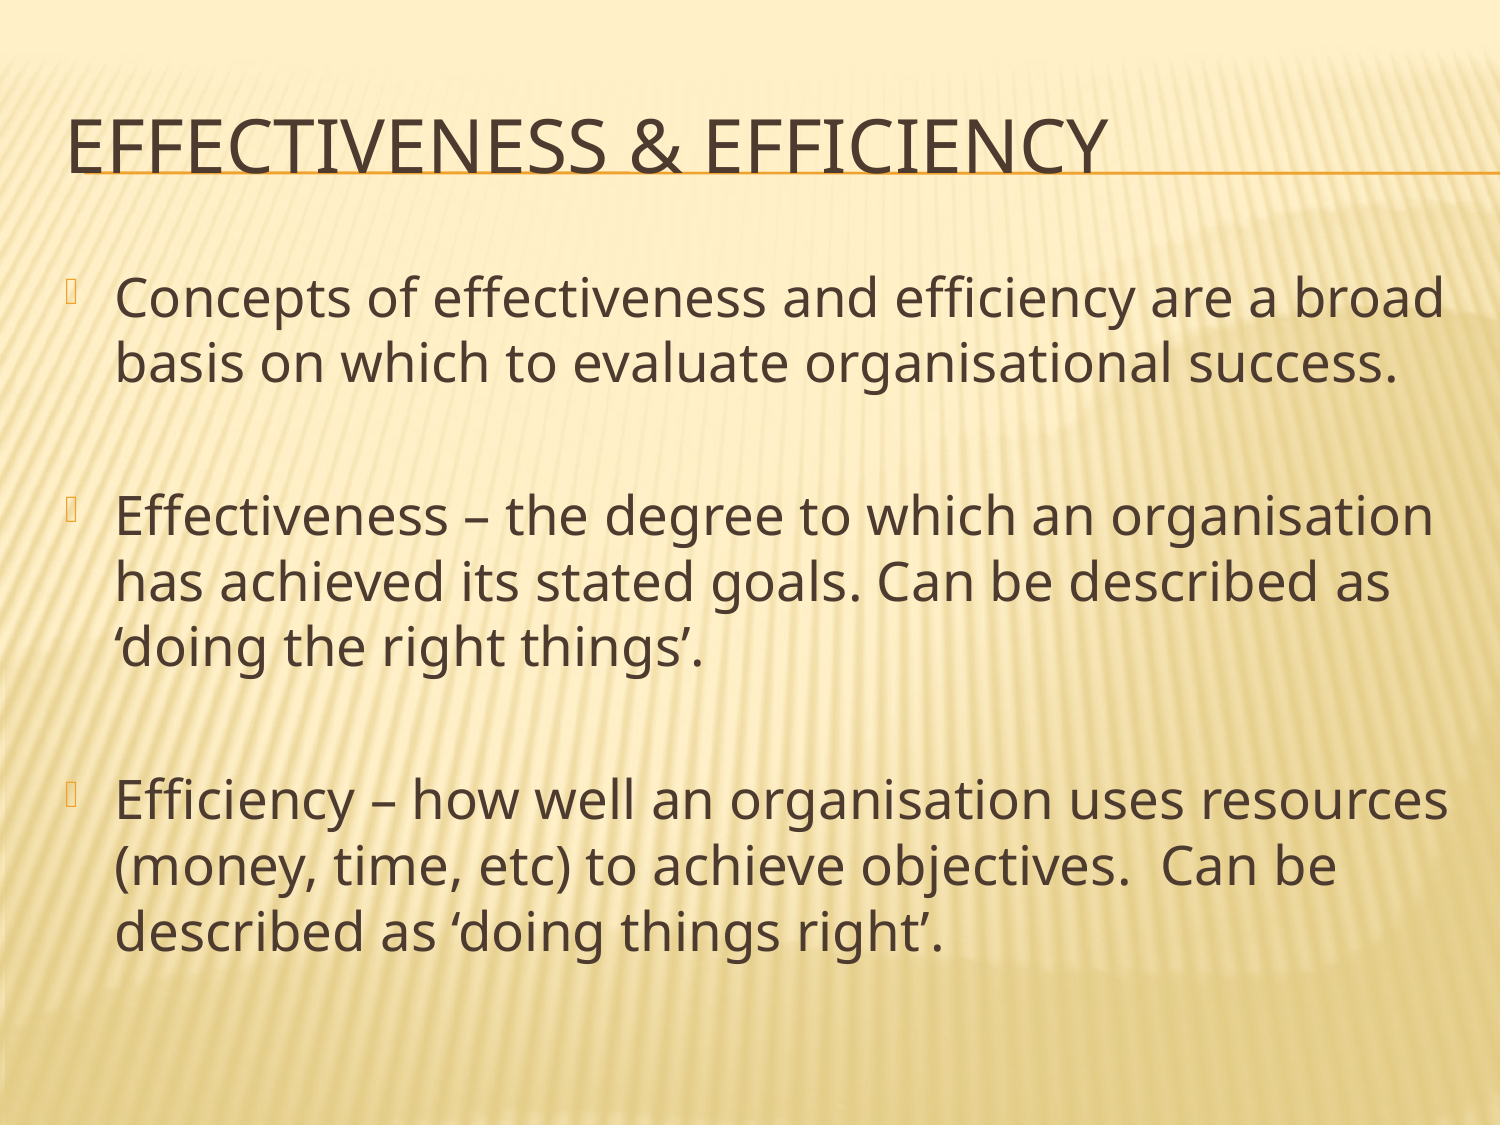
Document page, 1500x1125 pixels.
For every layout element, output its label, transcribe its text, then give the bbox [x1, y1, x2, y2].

list Concepts of effectiveness and efficiency are a broad basis on which to evaluate organisational success. Effectiveness – the degree to which an organisation has achieved its stated goals. Can be described as ‘doing the right things’. Efficiency – how well an organisation uses resources (money, time, etc) to achieve objectives. Can be described as ‘doing things right’. [50, 254, 1475, 998]
title Effectiveness & Efficiency [50, 75, 1475, 213]
